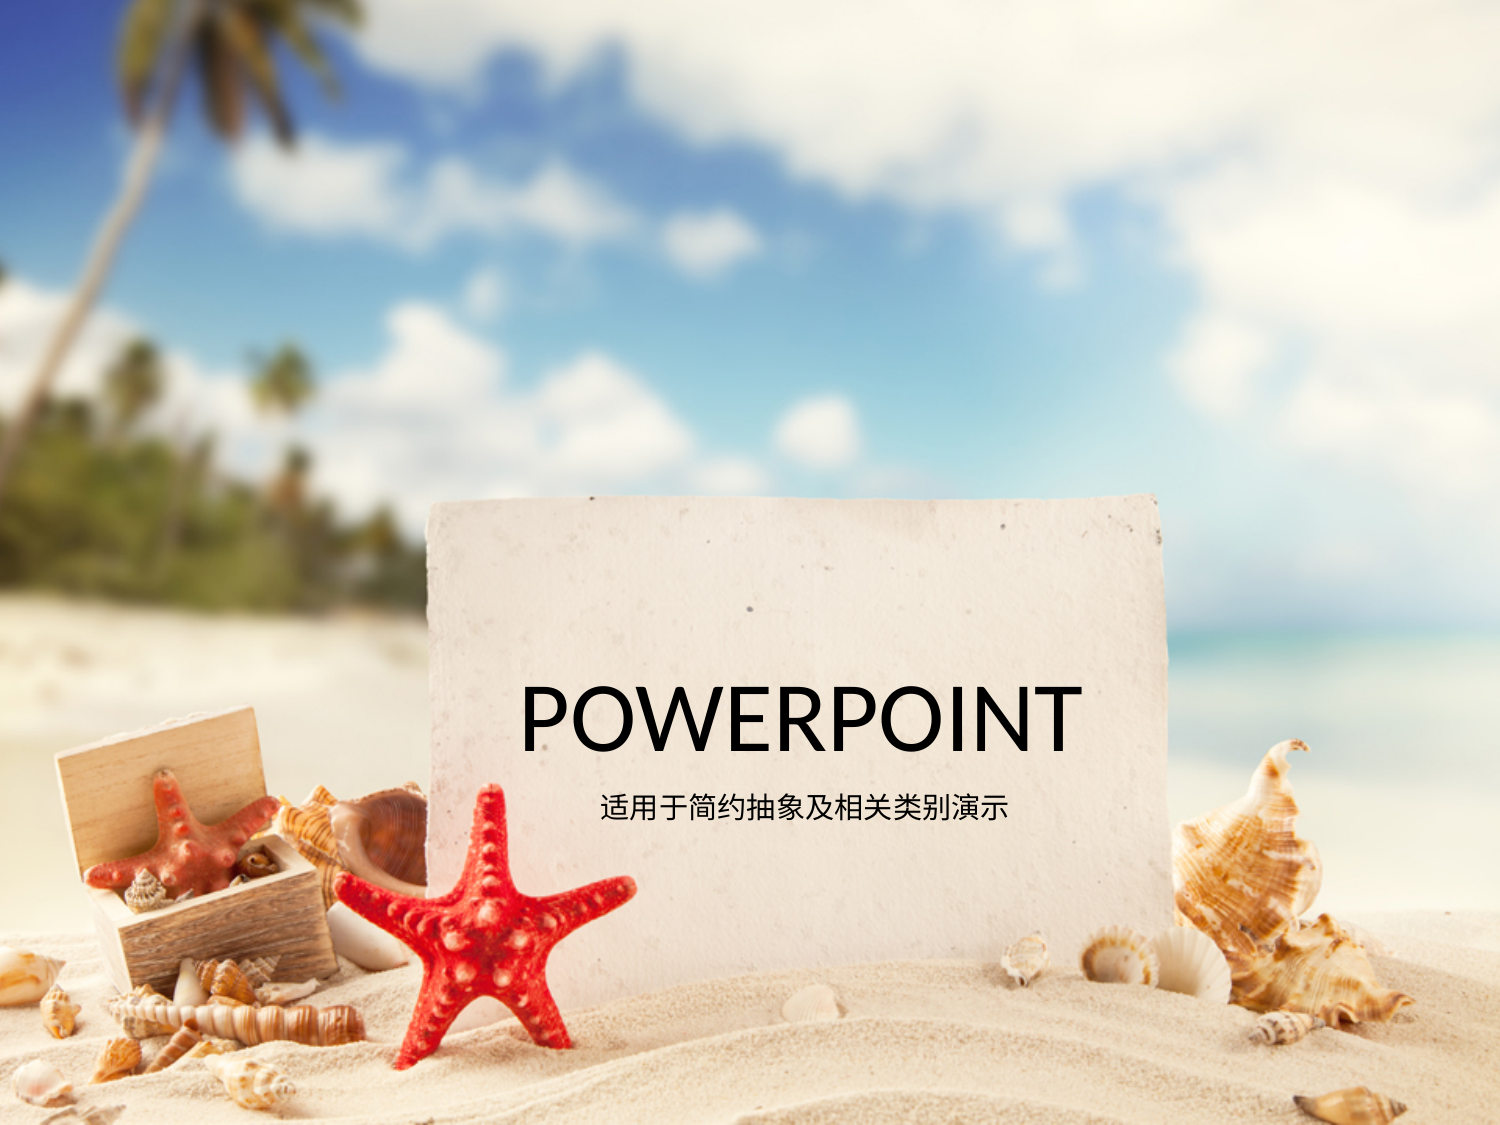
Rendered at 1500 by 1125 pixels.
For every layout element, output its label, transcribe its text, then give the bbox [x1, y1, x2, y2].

picture [0, 0, 1500, 1125]
text_box 适用于简约抽象及相关类别演示 [585, 781, 1266, 832]
text_box POWERPOINT [503, 644, 1371, 780]
